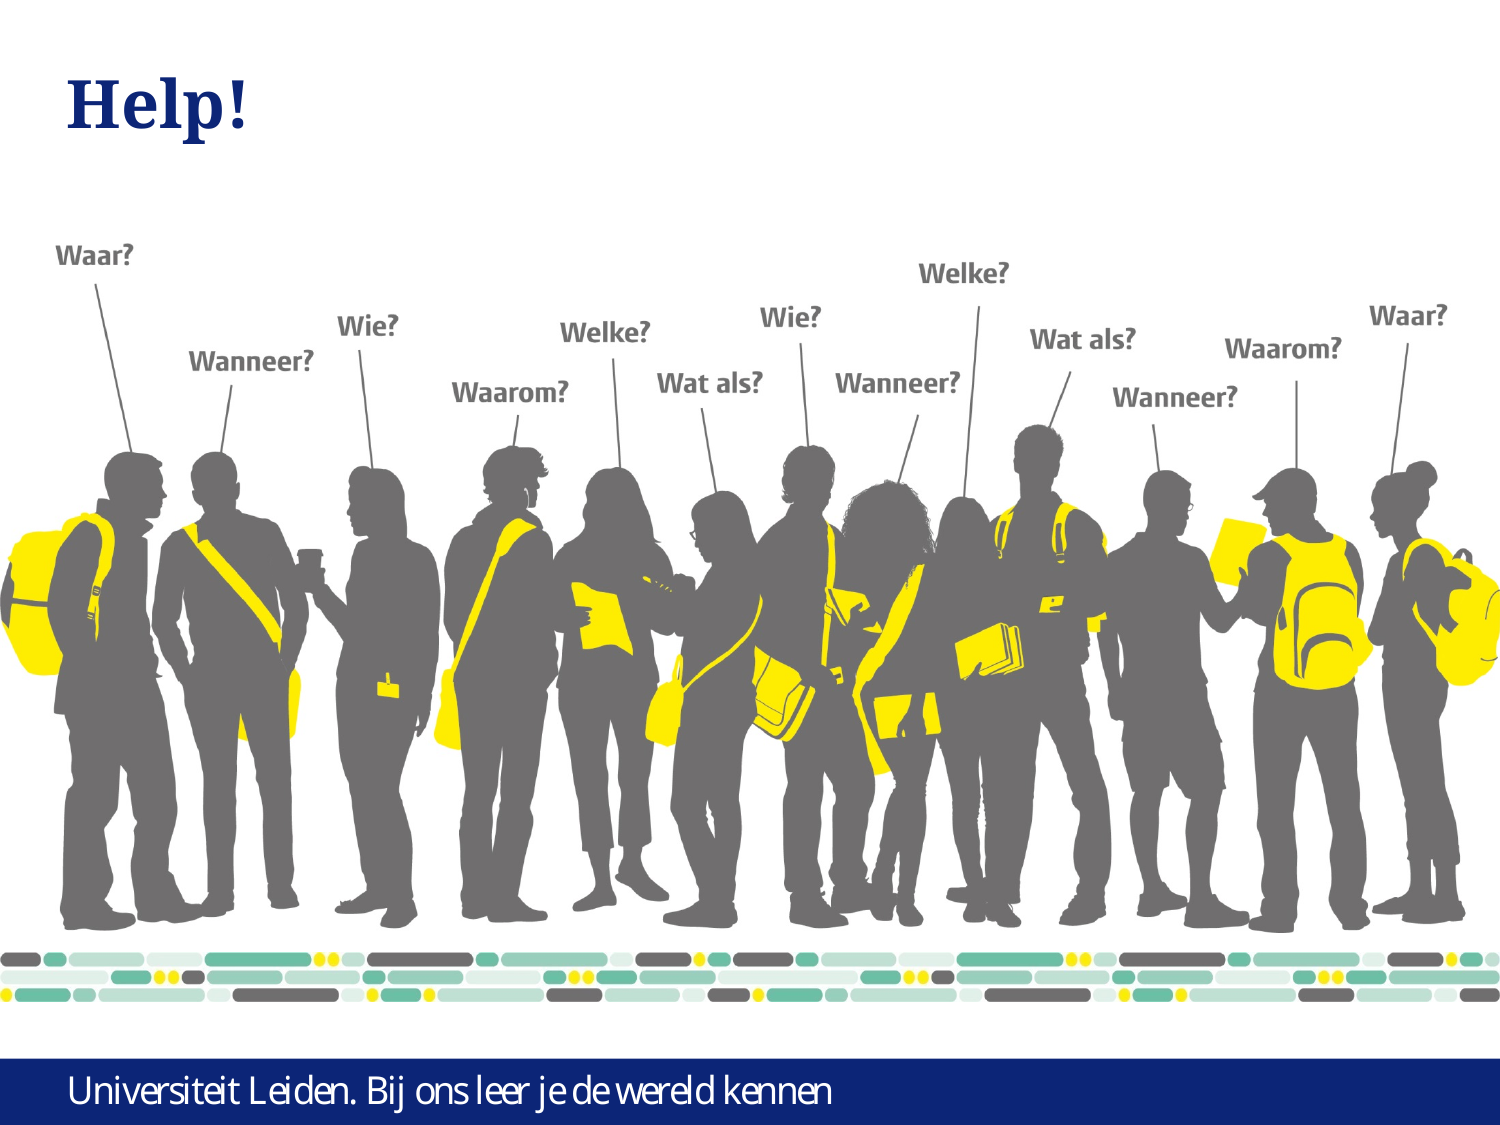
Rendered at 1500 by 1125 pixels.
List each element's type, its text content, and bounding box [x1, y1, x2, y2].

picture [0, 243, 1500, 933]
title Help! [66, 66, 1434, 138]
picture [0, 952, 1500, 1002]
